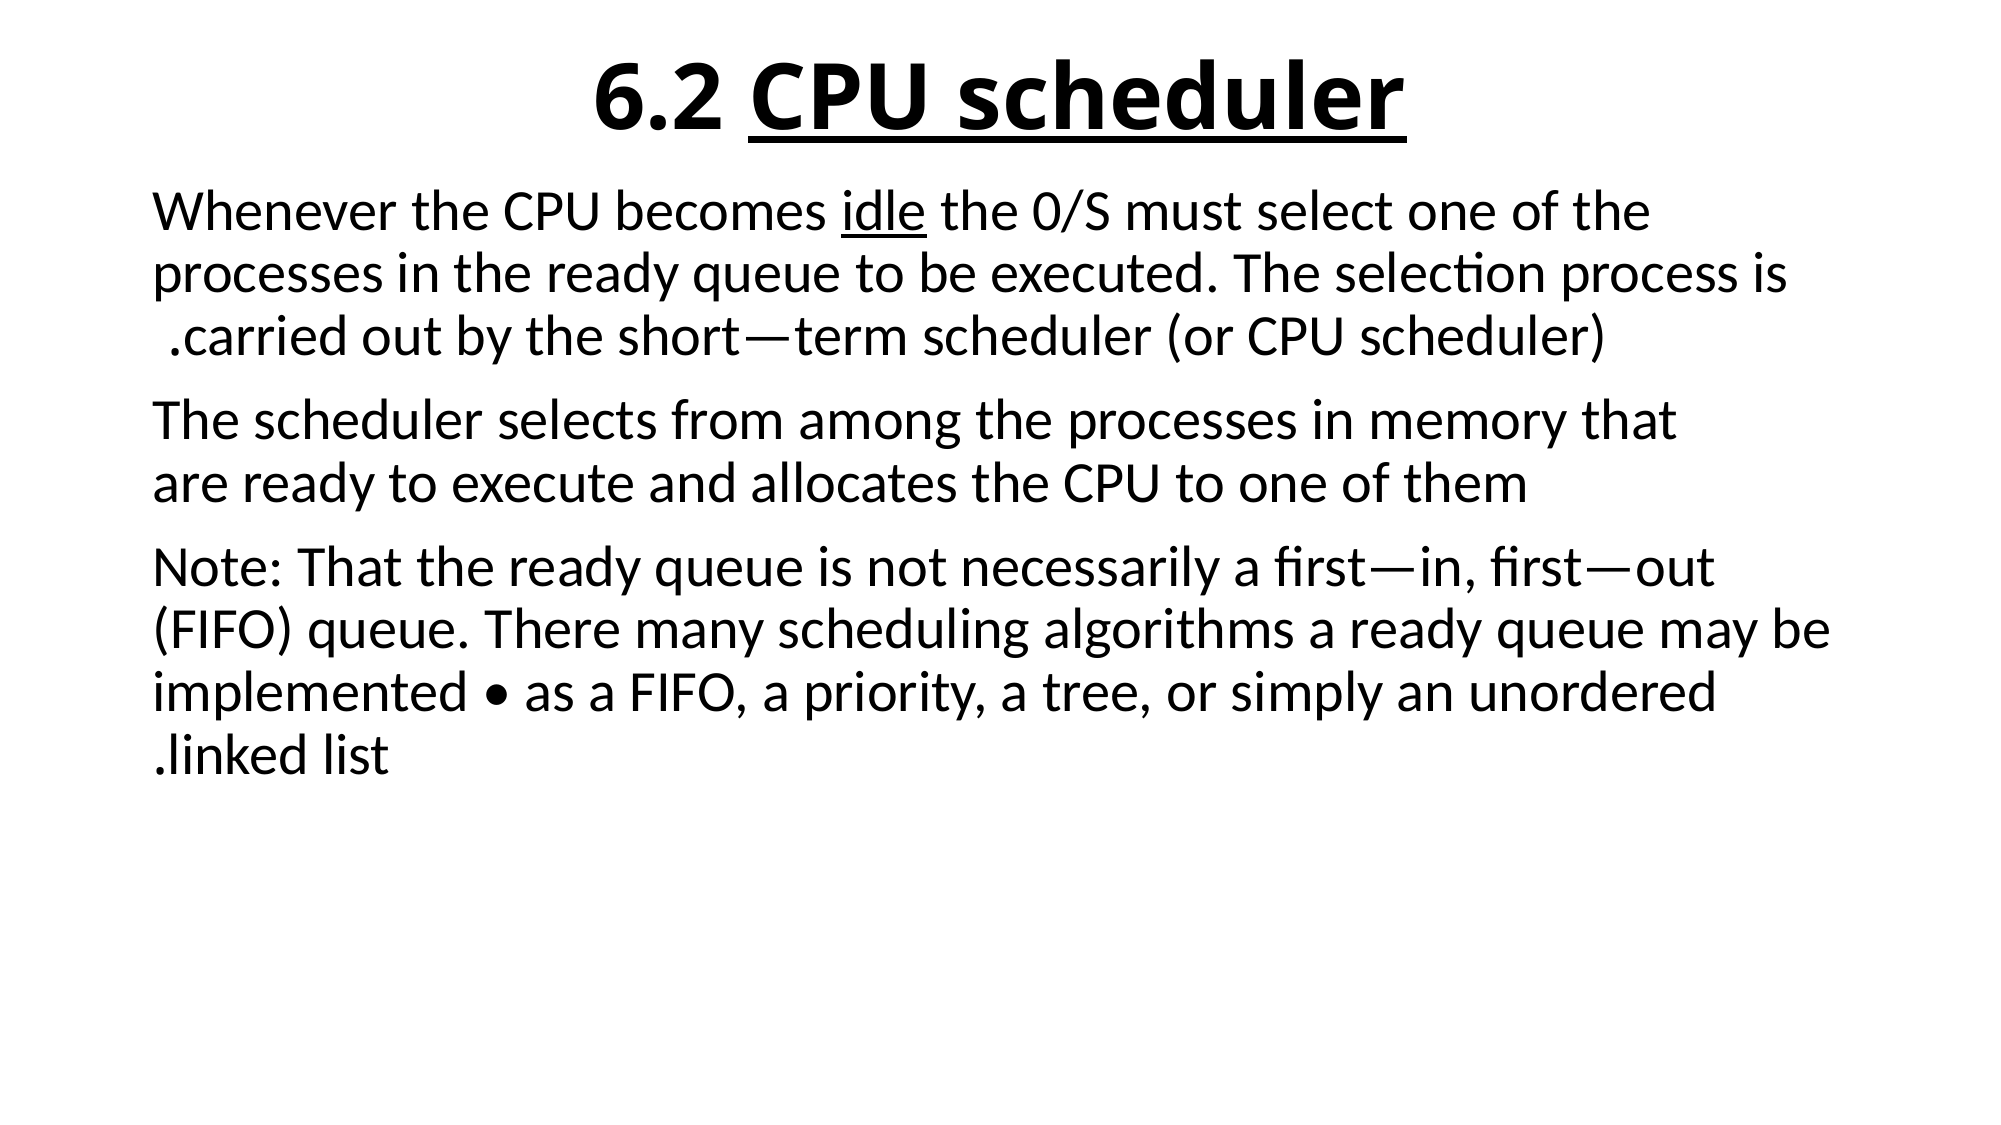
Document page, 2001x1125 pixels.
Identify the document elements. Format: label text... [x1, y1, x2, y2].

title 6.2 CPU scheduler [137, 76, 1863, 172]
text_box [0, 0, 2000, 75]
list Whenever the CPU becomes idle the 0/S must select one of the processes in the ready queue to be executed. The selection process is carried out by the short—term scheduler (or CPU scheduler). The scheduler selects from among the processes in memory that are ready to execute and allocates the CPU to one of them Note: That the ready queue is not necessarily a first—in, first—out (FIFO) queue. There many scheduling algorithms a ready queue may be implemented • as a FIFO, a priority, a tree, or simply an unordered linked list. [137, 172, 1863, 1125]
